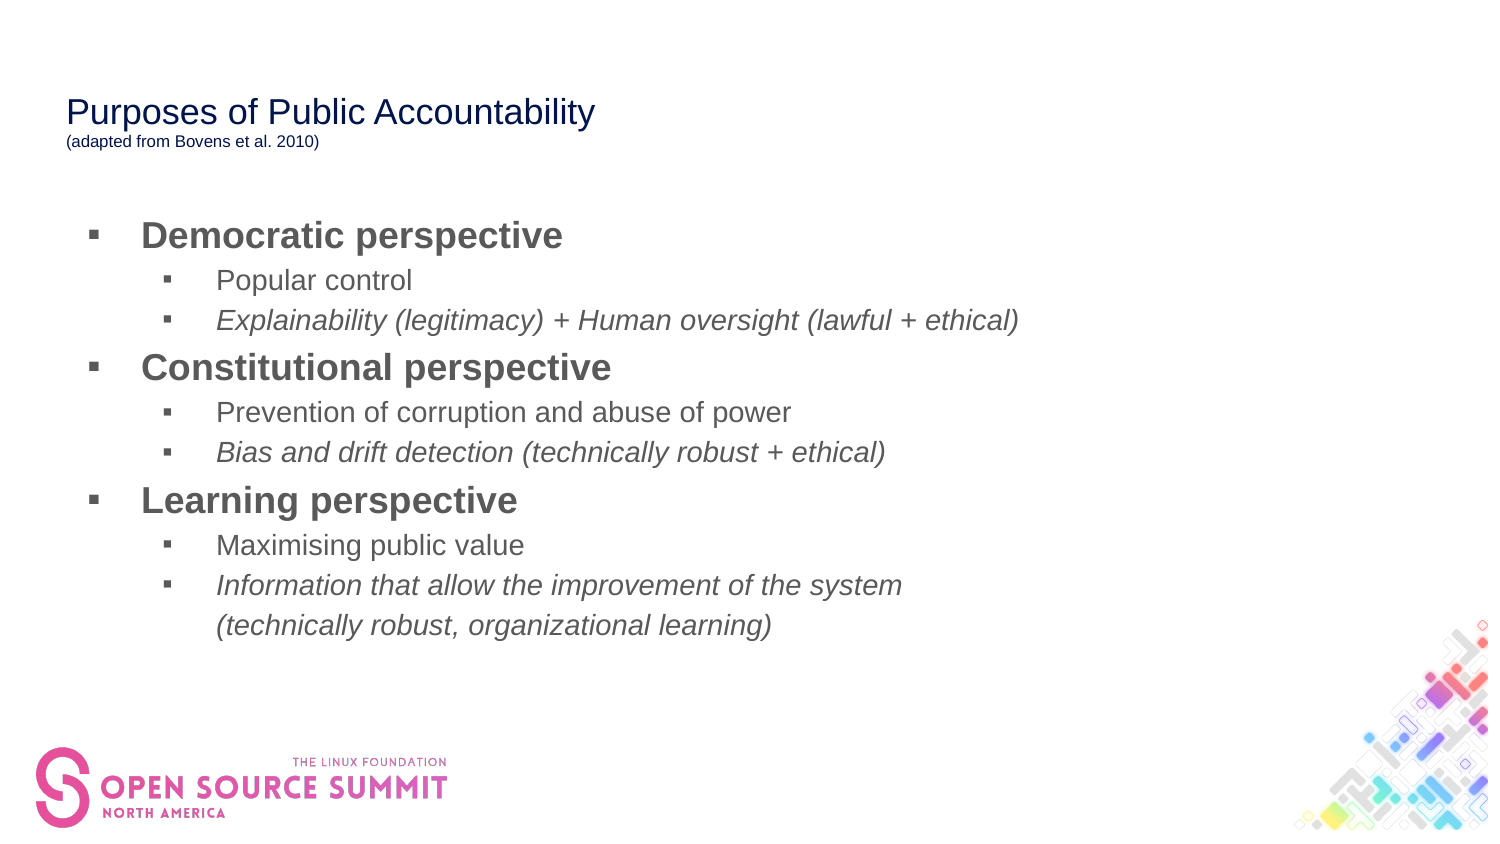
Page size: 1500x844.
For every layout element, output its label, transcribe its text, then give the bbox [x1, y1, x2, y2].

picture [1294, 620, 1488, 830]
list Democratic perspective Popular control Explainability (legitimacy) + Human oversight (lawful + ethical) Constitutional perspective Prevention of corruption and abuse of power Bias and drift detection (technically robust + ethical) Learning perspective Maximising public value Information that allow the improvement of the system (technically robust, organizational learning) [51, 189, 1052, 734]
picture [36, 747, 447, 828]
title Purposes of Public Accountability (adapted from Bovens et al. 2010) [51, 72, 1449, 167]
